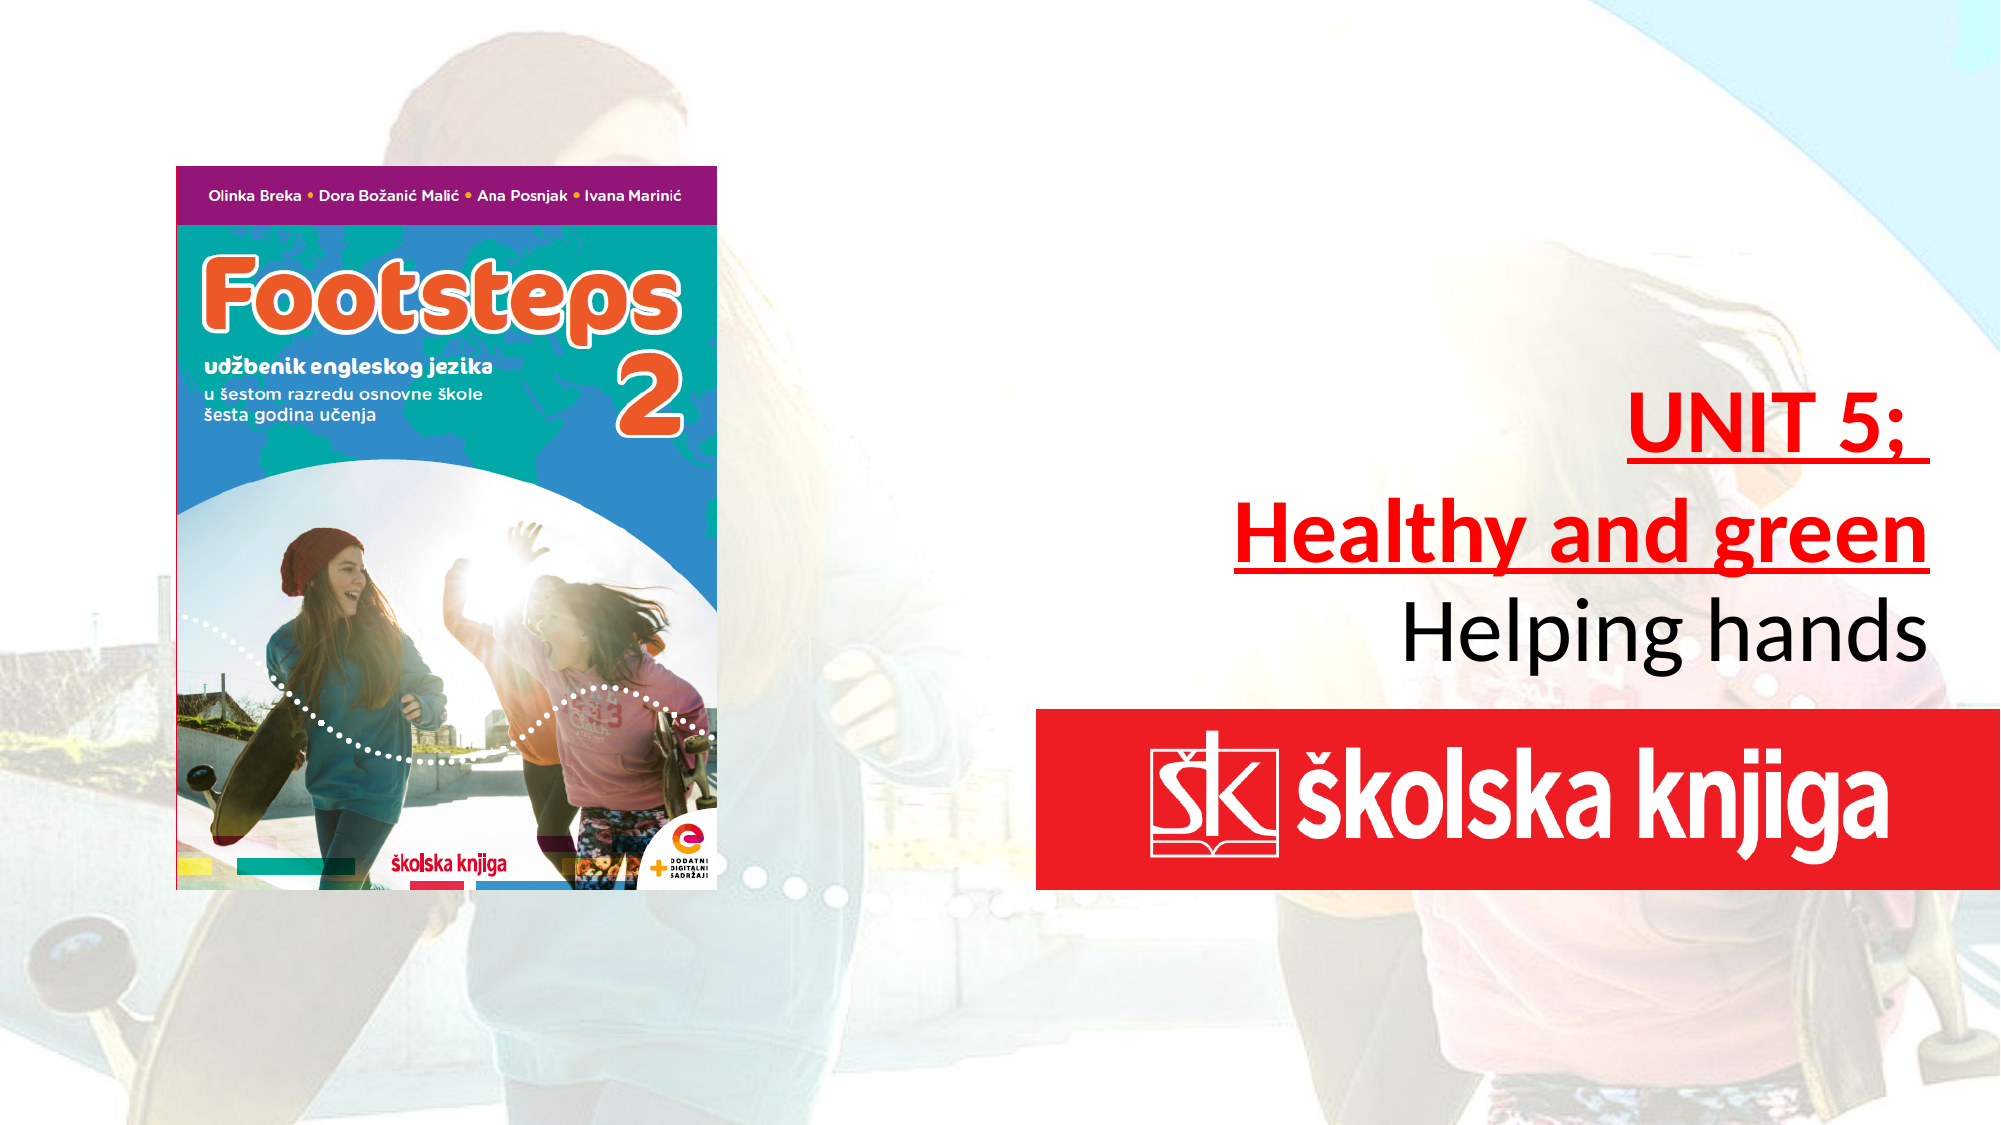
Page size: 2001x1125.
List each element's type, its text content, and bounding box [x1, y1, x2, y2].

picture [0, 0, 2001, 1125]
text_box UNIT 5; Healthy and green [912, 353, 1946, 588]
text_box Helping hands [1036, 562, 1946, 688]
